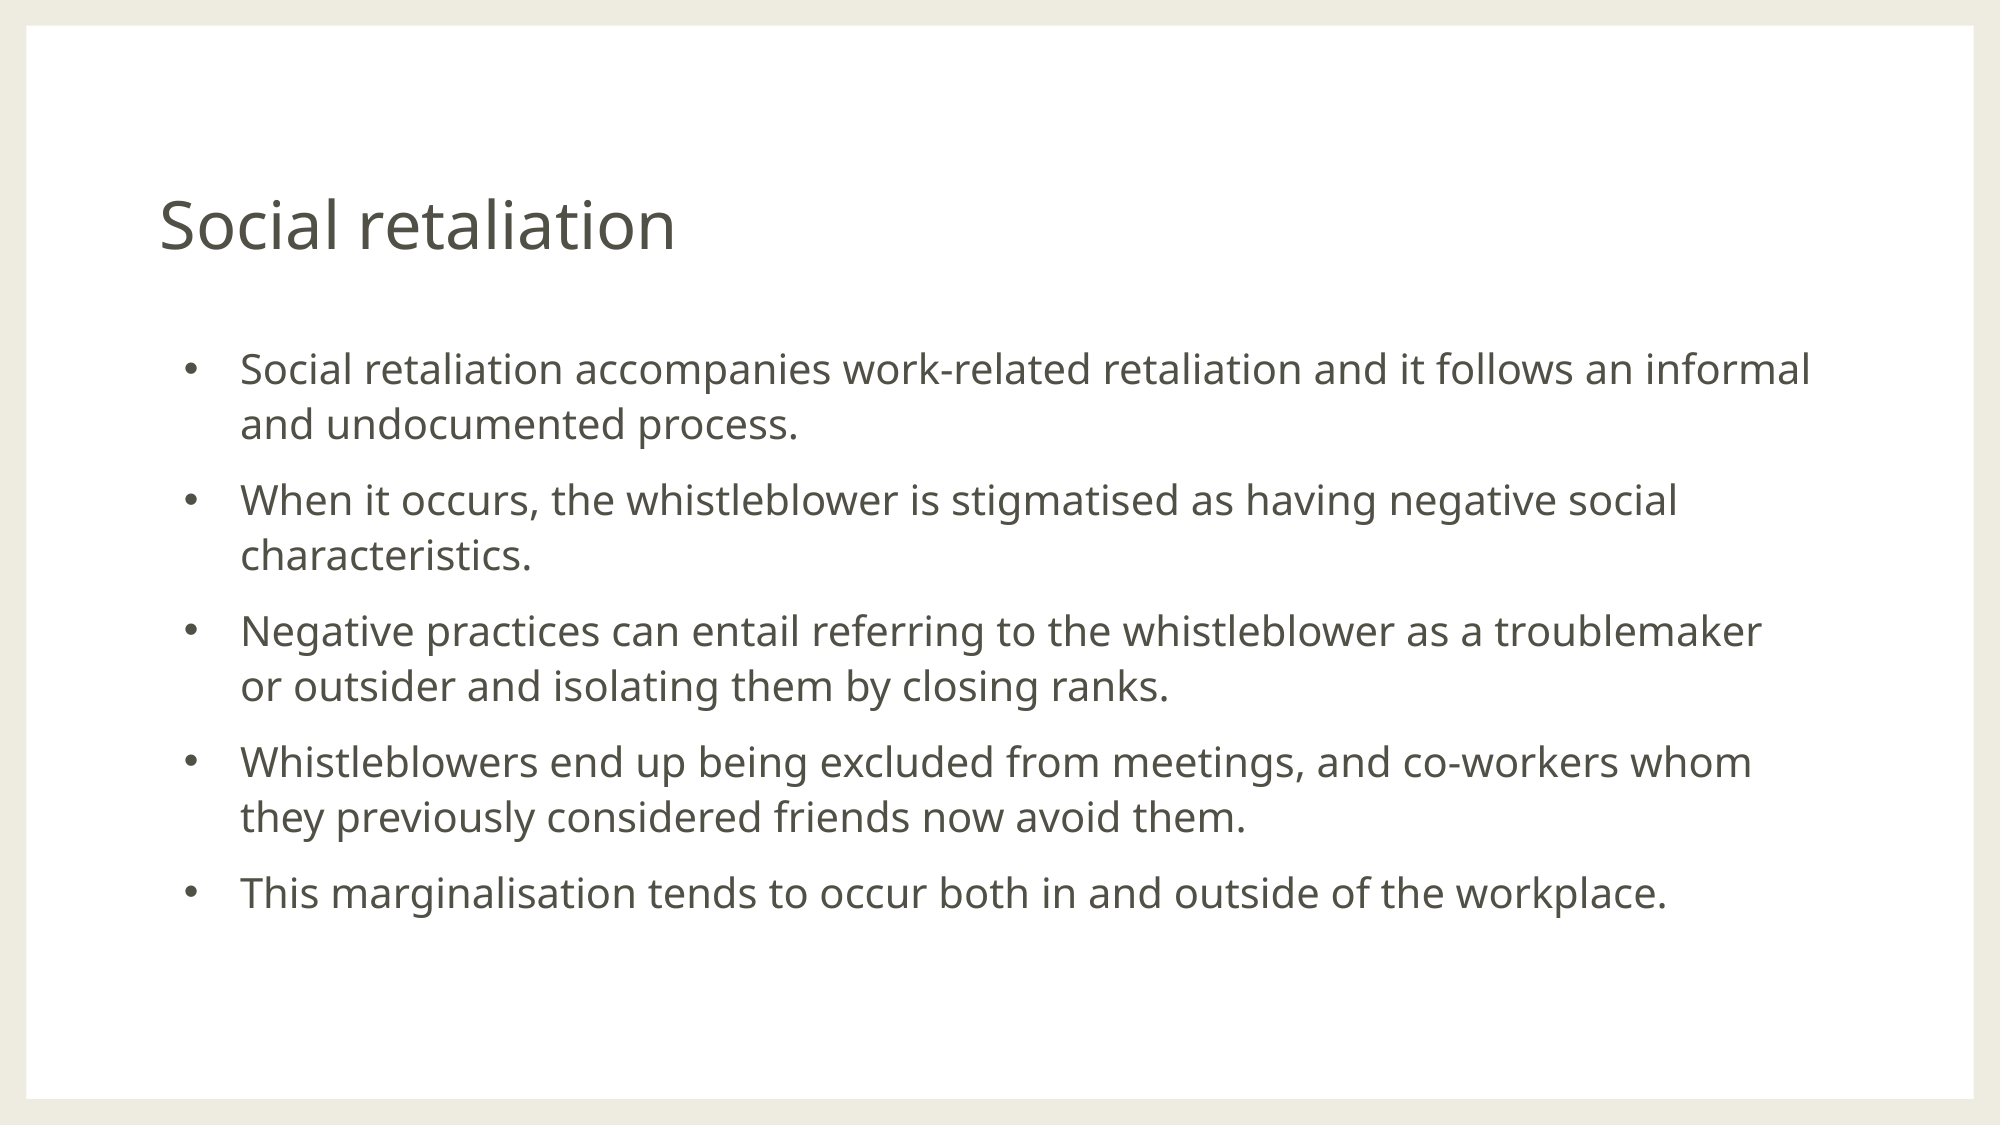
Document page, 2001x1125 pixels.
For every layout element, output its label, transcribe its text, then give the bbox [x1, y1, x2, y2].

list Social retaliation accompanies work-related retaliation and it follows an informal and undocumented process. When it occurs, the whistleblower is stigmatised as having negative social characteristics. Negative practices can entail referring to the whistleblower as a troublemaker or outsider and isolating them by closing ranks. Whistleblowers end up being excluded from meetings, and co-workers whom they previously considered friends now avoid them. This marginalisation tends to occur both in and outside of the workplace. [168, 330, 1832, 982]
title Social retaliation [144, 58, 1808, 271]
